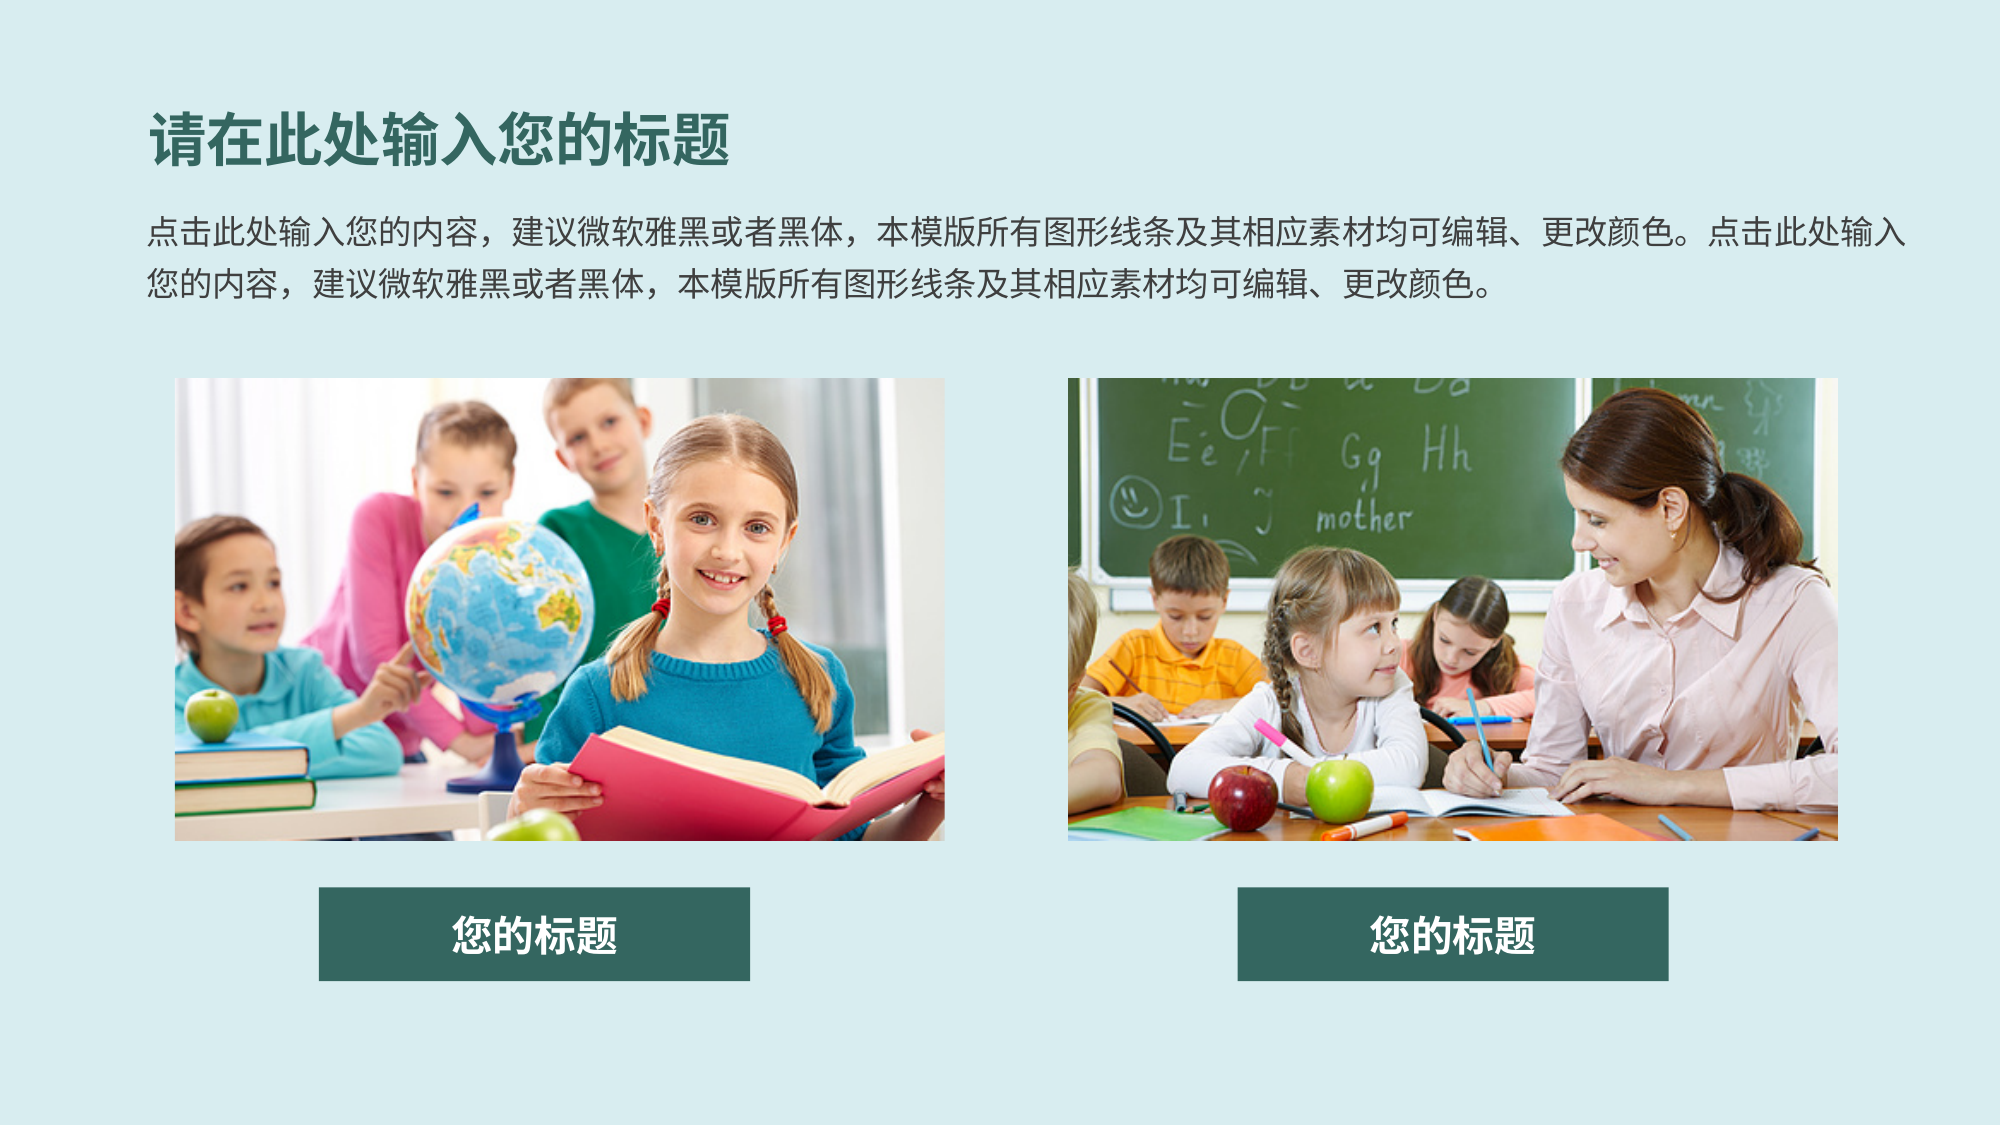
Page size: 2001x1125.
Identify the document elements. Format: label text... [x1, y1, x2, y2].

text_box 请在此处输入您的标题 [133, 95, 1180, 181]
text_box [1067, 377, 1839, 842]
text_box 您的标题 [318, 886, 751, 982]
text_box 点击此处输入您的内容，建议微软雅黑或者黑体，本模版所有图形线条及其相应素材均可编辑、更改颜色。点击此处输入您的内容，建议微软雅黑或者黑体，本模版所有图形线条及其相应素材均可编辑、更改颜色。 [131, 191, 1940, 363]
text_box 您的标题 [1236, 886, 1670, 982]
text_box [174, 377, 946, 842]
